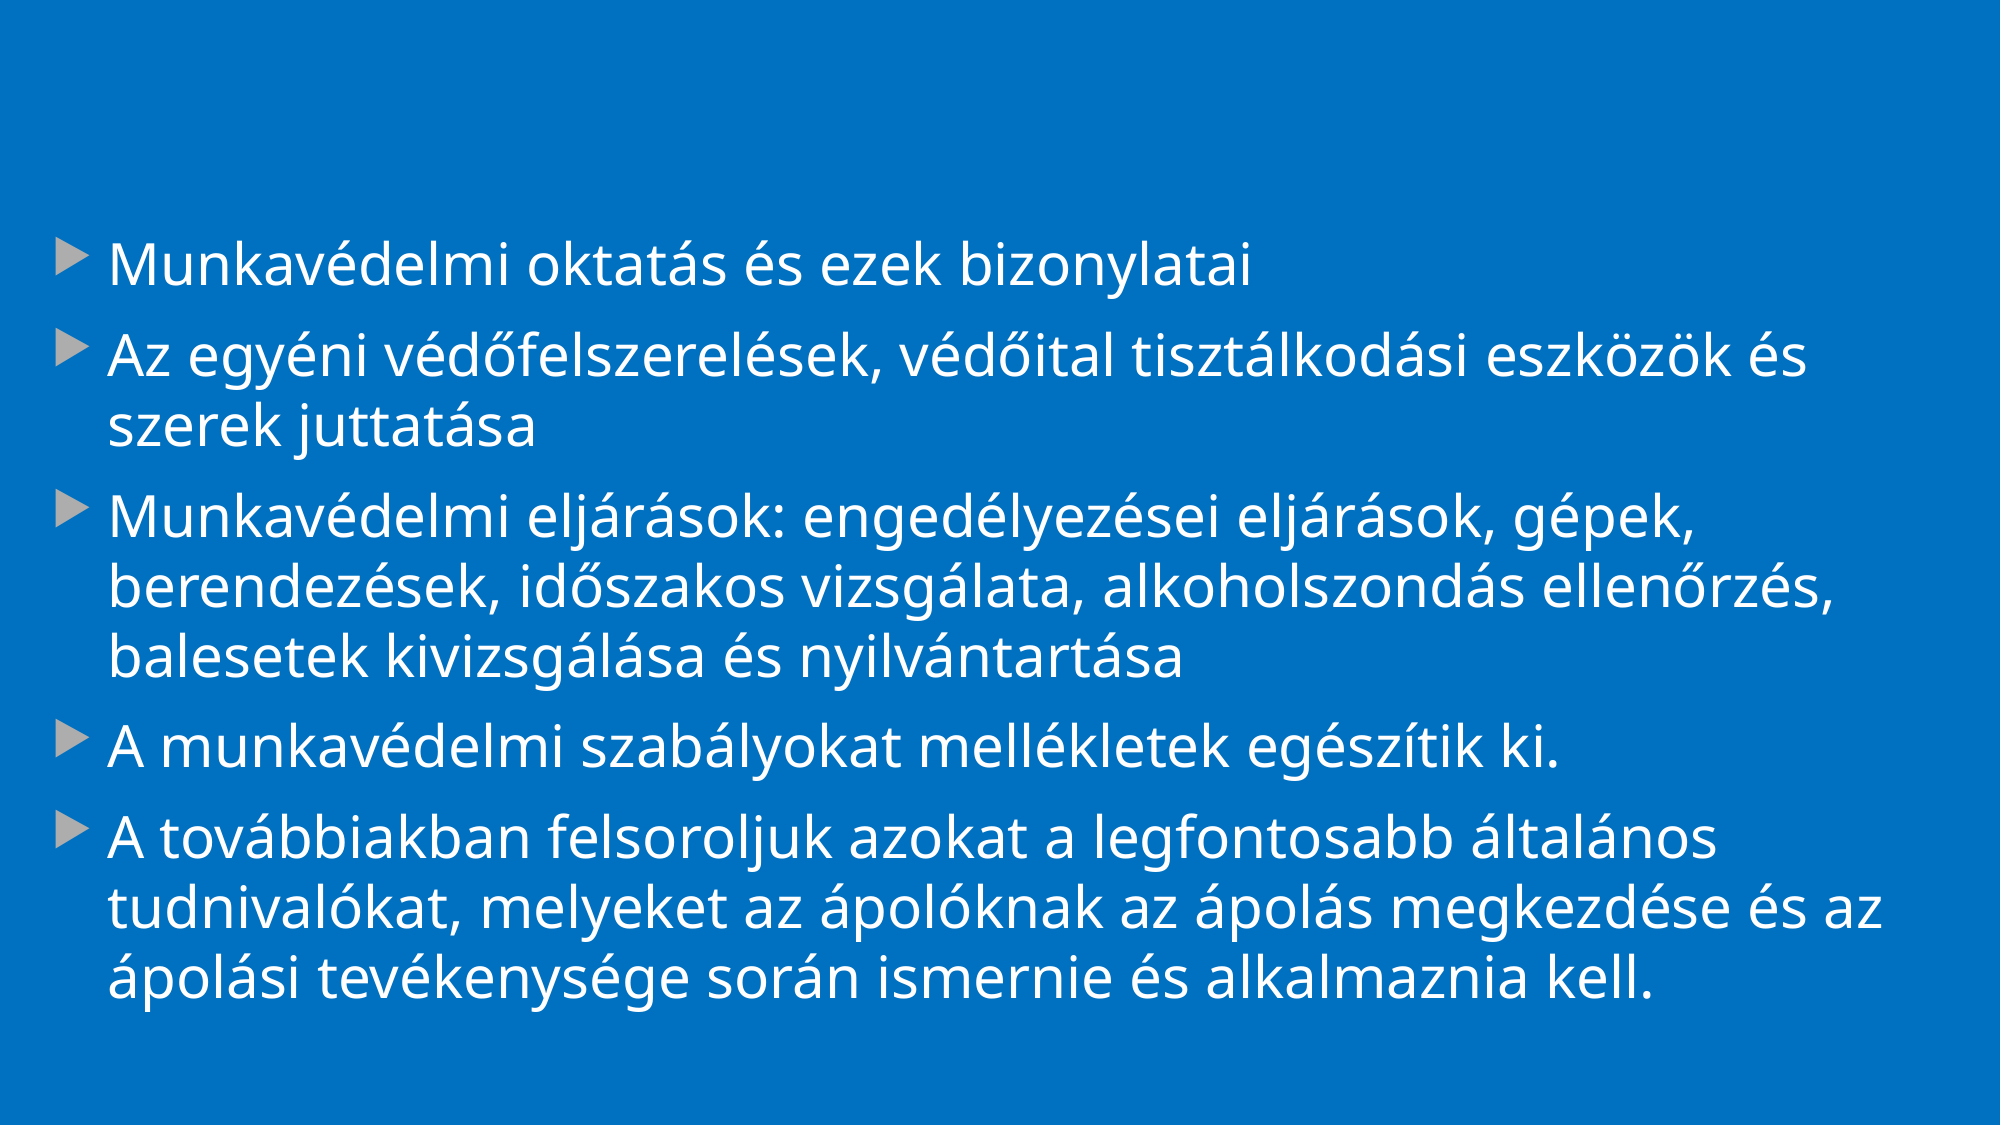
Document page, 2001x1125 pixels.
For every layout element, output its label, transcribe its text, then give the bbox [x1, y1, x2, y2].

list Munkavédelmi oktatás és ezek bizonylatai Az egyéni védőfelszerelések, védőital tisztálkodási eszközök és szerek juttatása Munkavédelmi eljárások: engedélyezései eljárások, gépek, berendezések, időszakos vizsgálata, alkoholszondás ellenőrzés, balesetek kivizsgálása és nyilvántartása A munkavédelmi szabályokat mellékletek egészítik ki. A továbbiakban felsoroljuk azokat a legfontosabb általános tudnivalókat, melyeket az ápolóknak az ápolás megkezdése és az ápolási tevékenysége során ismernie és alkalmaznia kell. [36, 219, 1941, 1031]
